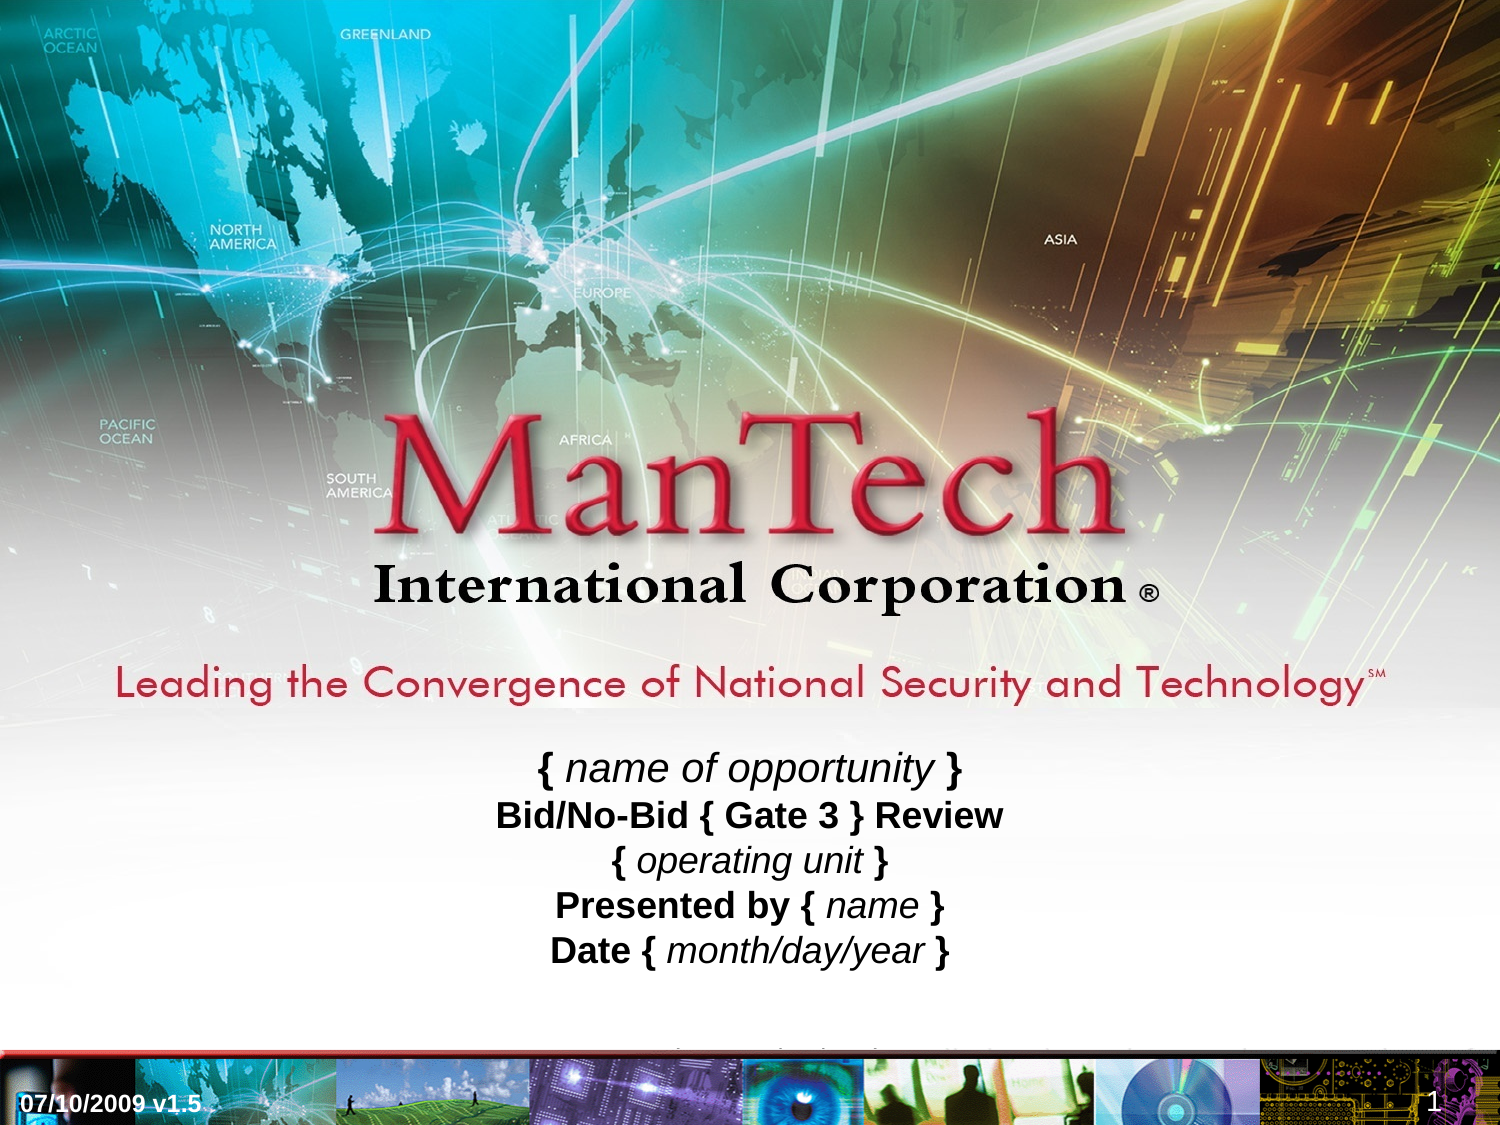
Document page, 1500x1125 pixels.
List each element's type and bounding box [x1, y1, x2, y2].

text_box [0, 0, 1500, 1049]
